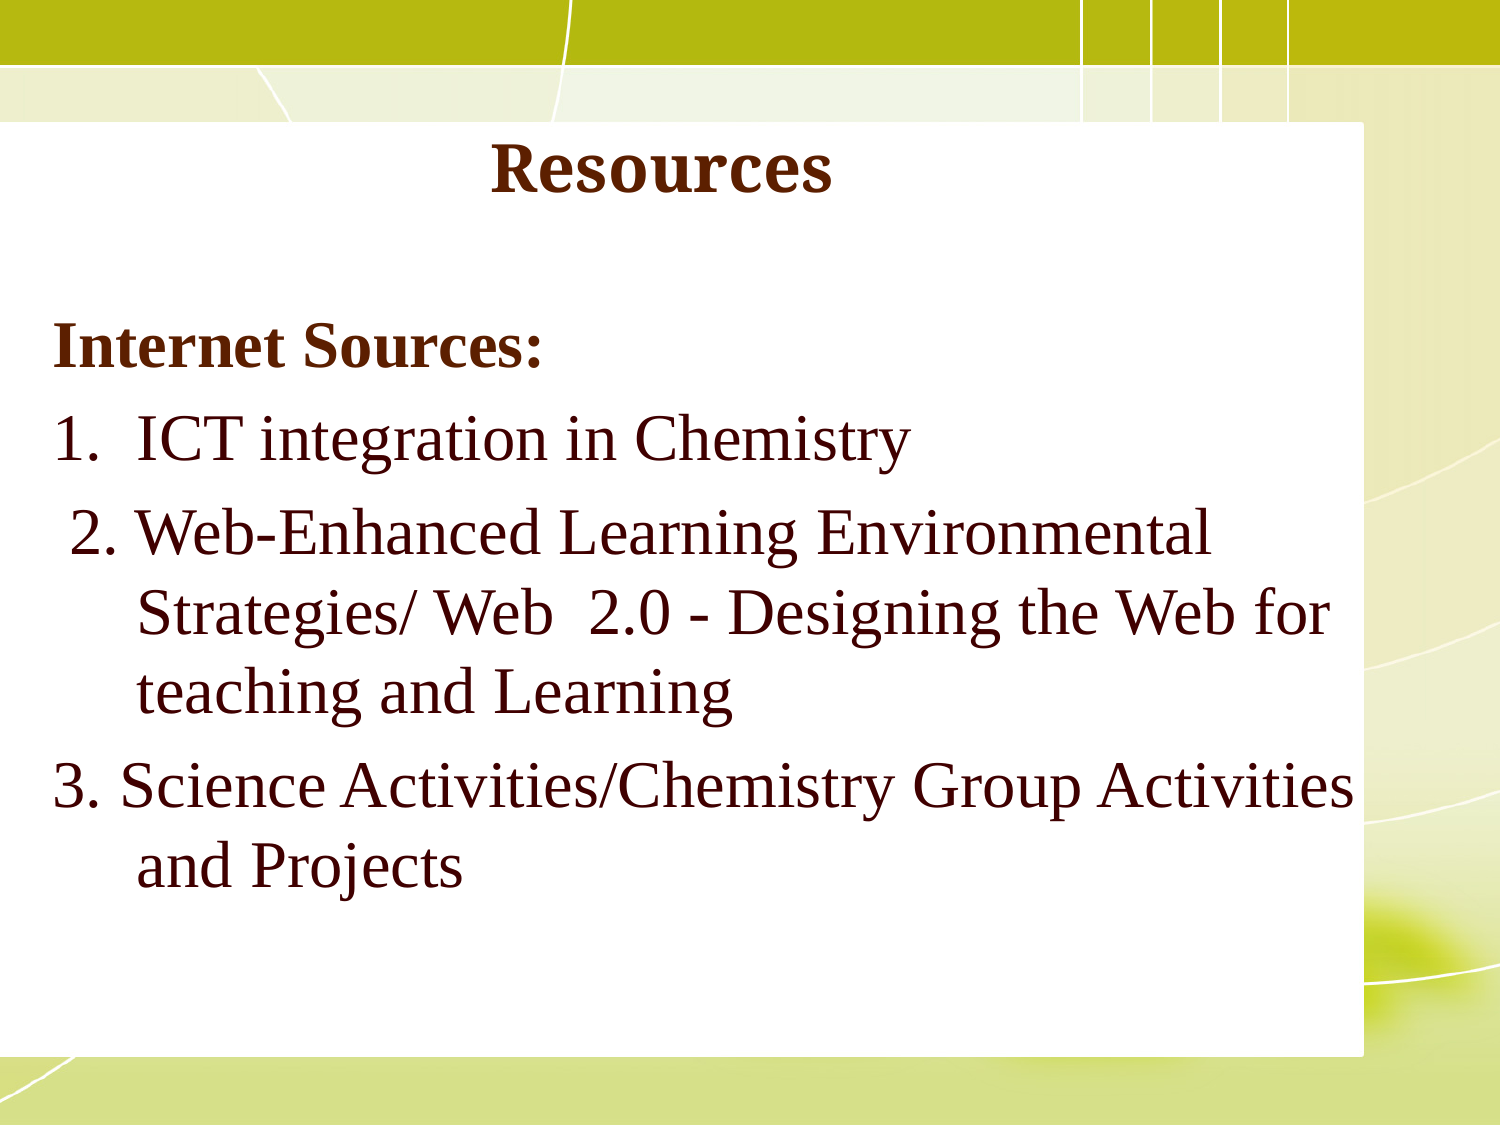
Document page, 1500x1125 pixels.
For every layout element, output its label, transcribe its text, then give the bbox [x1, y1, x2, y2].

list Internet Sources: ICT integration in Chemistry 2. Web-Enhanced Learning Environmental Strategies/ Web 2.0 - Designing the Web for teaching and Learning 3. Science Activities/Chemistry Group Activities and Projects [37, 199, 1451, 988]
title Resources [37, 137, 1288, 199]
picture [0, 0, 1500, 1125]
